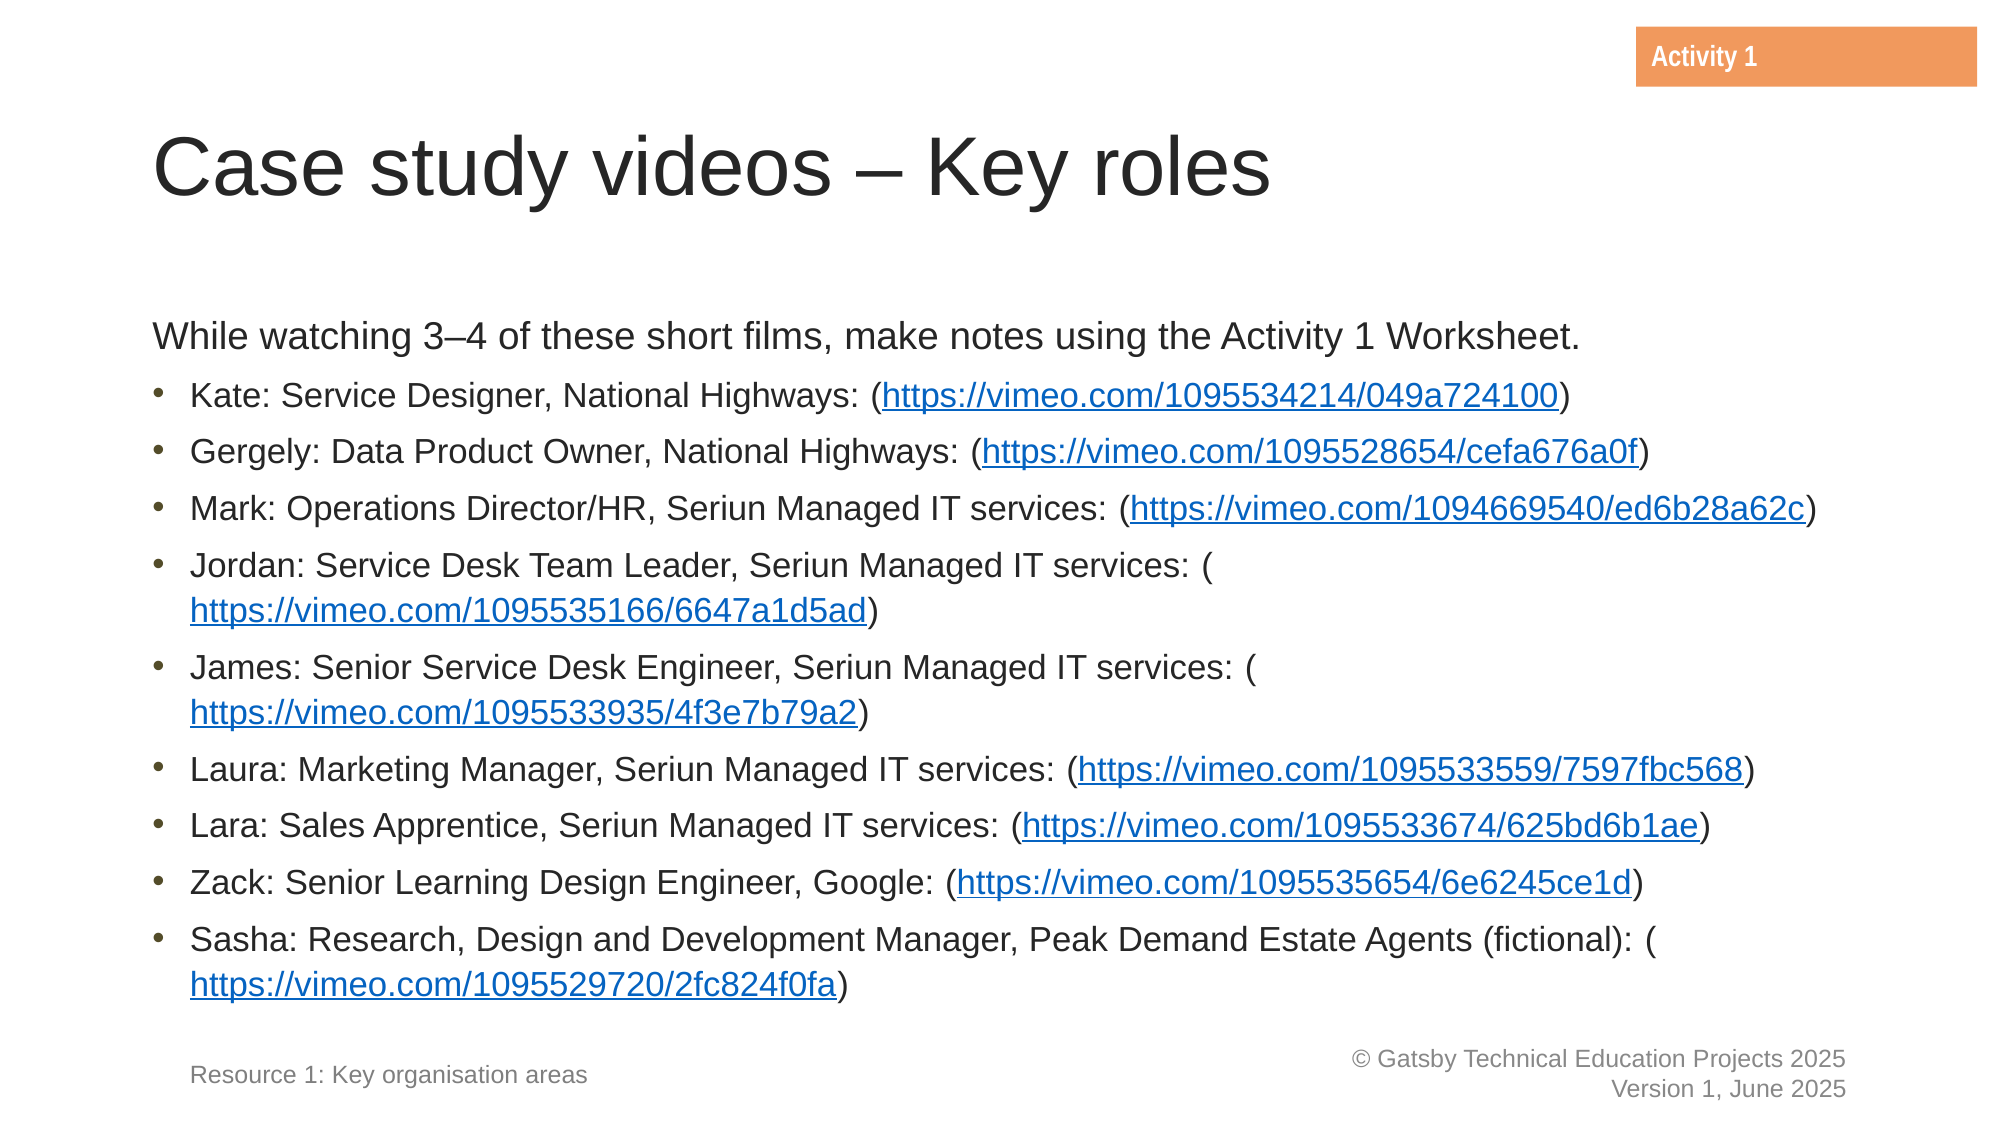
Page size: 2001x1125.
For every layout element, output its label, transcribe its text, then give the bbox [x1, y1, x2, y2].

title Case study videos – Key roles [137, 59, 1863, 278]
text_box While watching 3–4 of these short films, make notes using the Activity 1 Worksheet. Kate: Service Designer, National Highways: (https://vimeo.com/1095534214/049a724100) Gergely: Data Product Owner, National Highways: (https://vimeo.com/1095528654/cefa676a0f) Mark: Operations Director/HR, Seriun Managed IT services: (https://vimeo.com/1094669540/ed6b28a62c) Jordan: Service Desk Team Leader, Seriun Managed IT services: (https://vimeo.com/1095535166/6647a1d5ad) James: Senior Service Desk Engineer, Seriun Managed IT services: (https://vimeo.com/1095533935/4f3e7b79a2) Laura: Marketing Manager, Seriun Managed IT services: (https://vimeo.com/1095533559/7597fbc568) Lara: Sales Apprentice, Seriun Managed IT services: (https://vimeo.com/1095533674/625bd6b1ae) Zack: Senior Learning Design Engineer, Google: (https://vimeo.com/1095535654/6e6245ce1d) Sasha: Research, Design and Development Manager, Peak Demand Estate Agents (fictional): (https://vimeo.com/1095529720/2fc824f0fa) [137, 299, 1901, 1014]
list Resource 1: Key organisation areas [137, 1042, 829, 1103]
list Activity 1 [1636, 26, 1978, 87]
